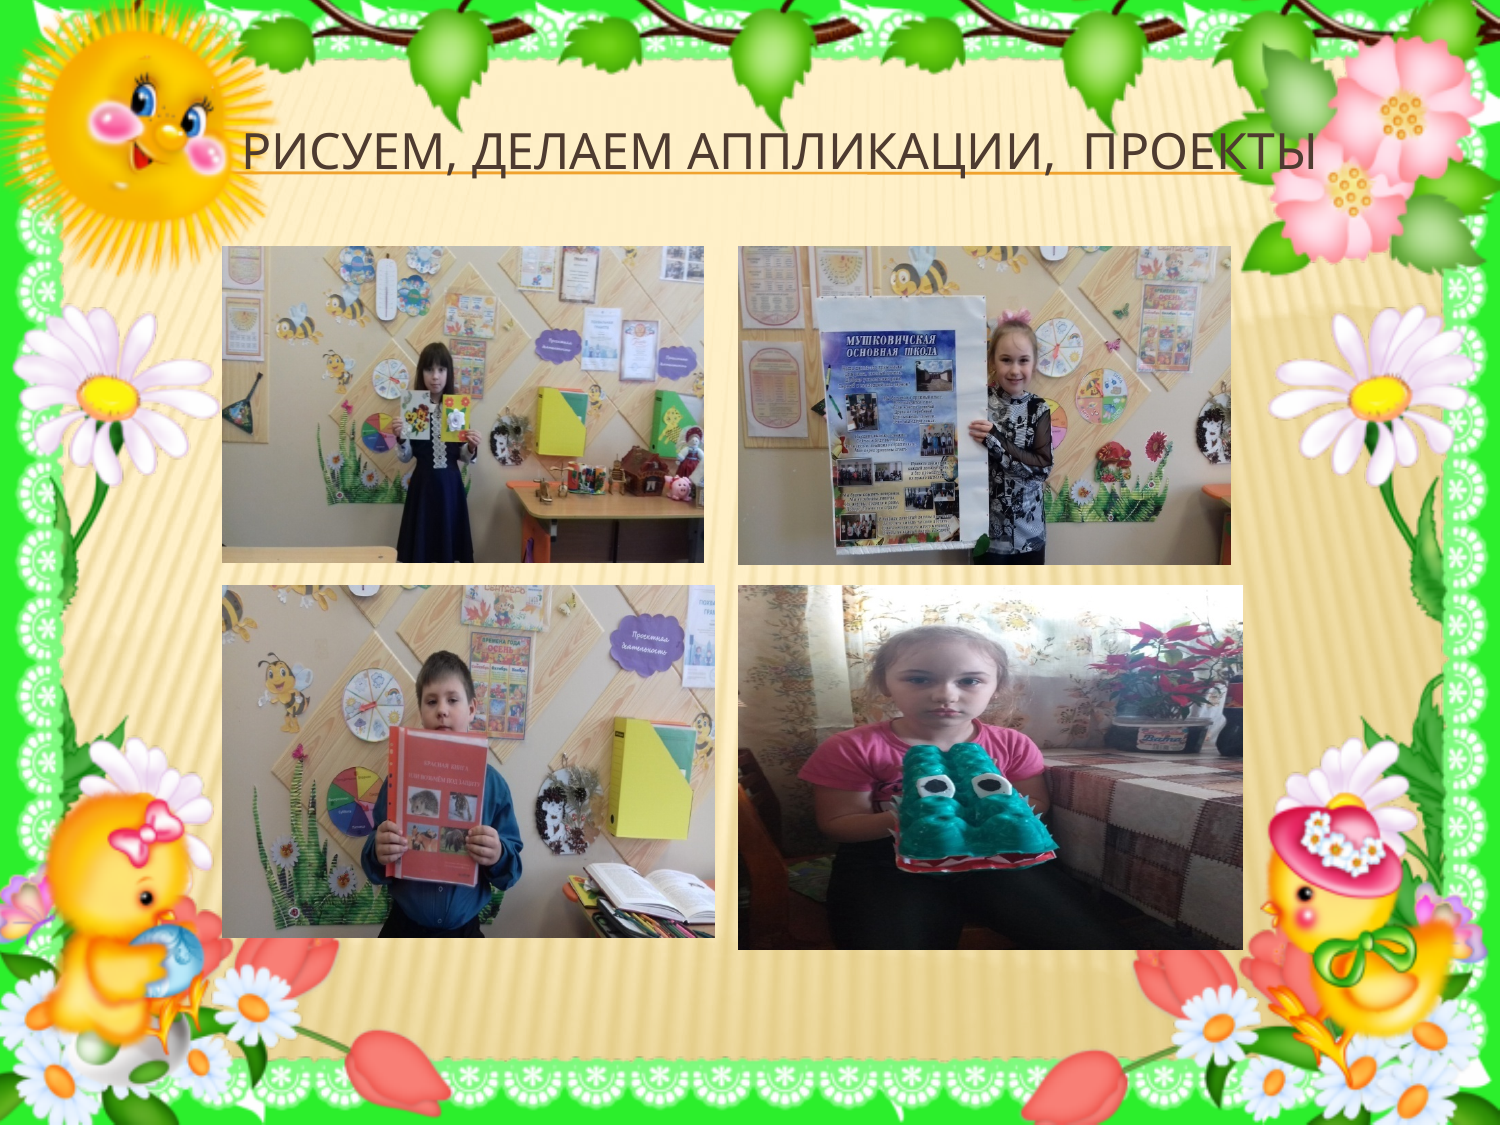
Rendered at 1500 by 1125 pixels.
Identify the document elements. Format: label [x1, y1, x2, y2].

picture [737, 245, 1231, 566]
list [0, 0, 1500, 1125]
picture [737, 585, 1243, 950]
picture [222, 245, 704, 563]
picture [222, 585, 716, 938]
